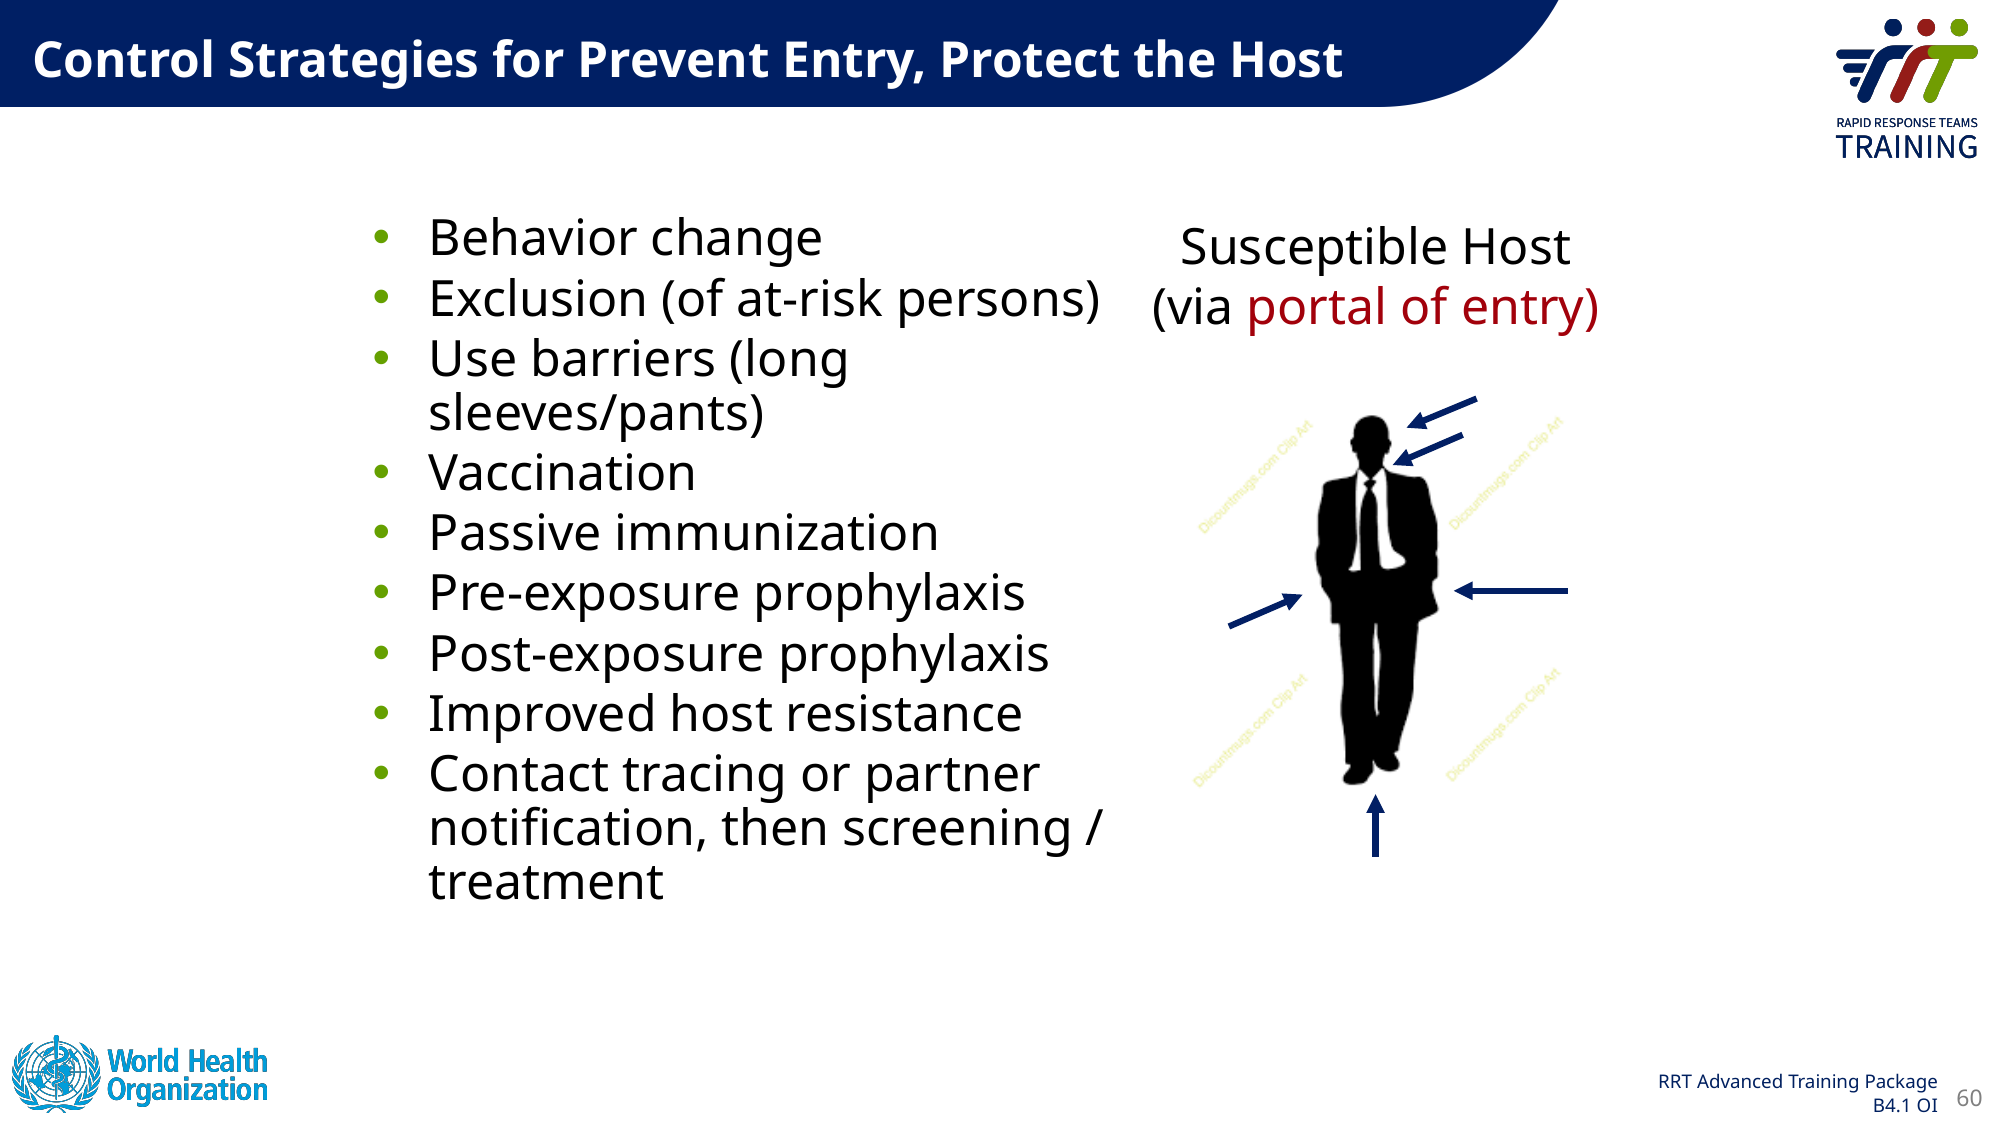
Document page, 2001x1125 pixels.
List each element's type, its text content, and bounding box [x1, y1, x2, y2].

picture [1835, 19, 1978, 167]
picture [22, 1062, 26, 1077]
list Behavior change Exclusion (of at-risk persons) Use barriers (long sleeves/pants) Vaccination Passive immunization Pre-exposure prophylaxis Post-exposure prophylaxis Improved host resistance Contact tracing or partner notification, then screening / treatment [364, 204, 1184, 921]
text_box [1369, 794, 1382, 857]
picture [50, 1108, 62, 1113]
picture [12, 1035, 54, 1068]
picture [30, 1083, 37, 1091]
picture [46, 1056, 54, 1062]
picture [1184, 409, 1567, 792]
text_box Susceptible Host (via portal of entry) [1184, 207, 1619, 343]
picture [40, 1062, 47, 1070]
picture [12, 1083, 48, 1113]
picture [24, 1054, 36, 1087]
picture [34, 1054, 43, 1078]
picture [36, 1088, 78, 1105]
picture [71, 1053, 90, 1091]
picture [59, 1035, 267, 1113]
picture [0, 0, 1583, 107]
text_box Control Strategies for Prevent Entry, Protect the Host [24, 8, 1513, 115]
